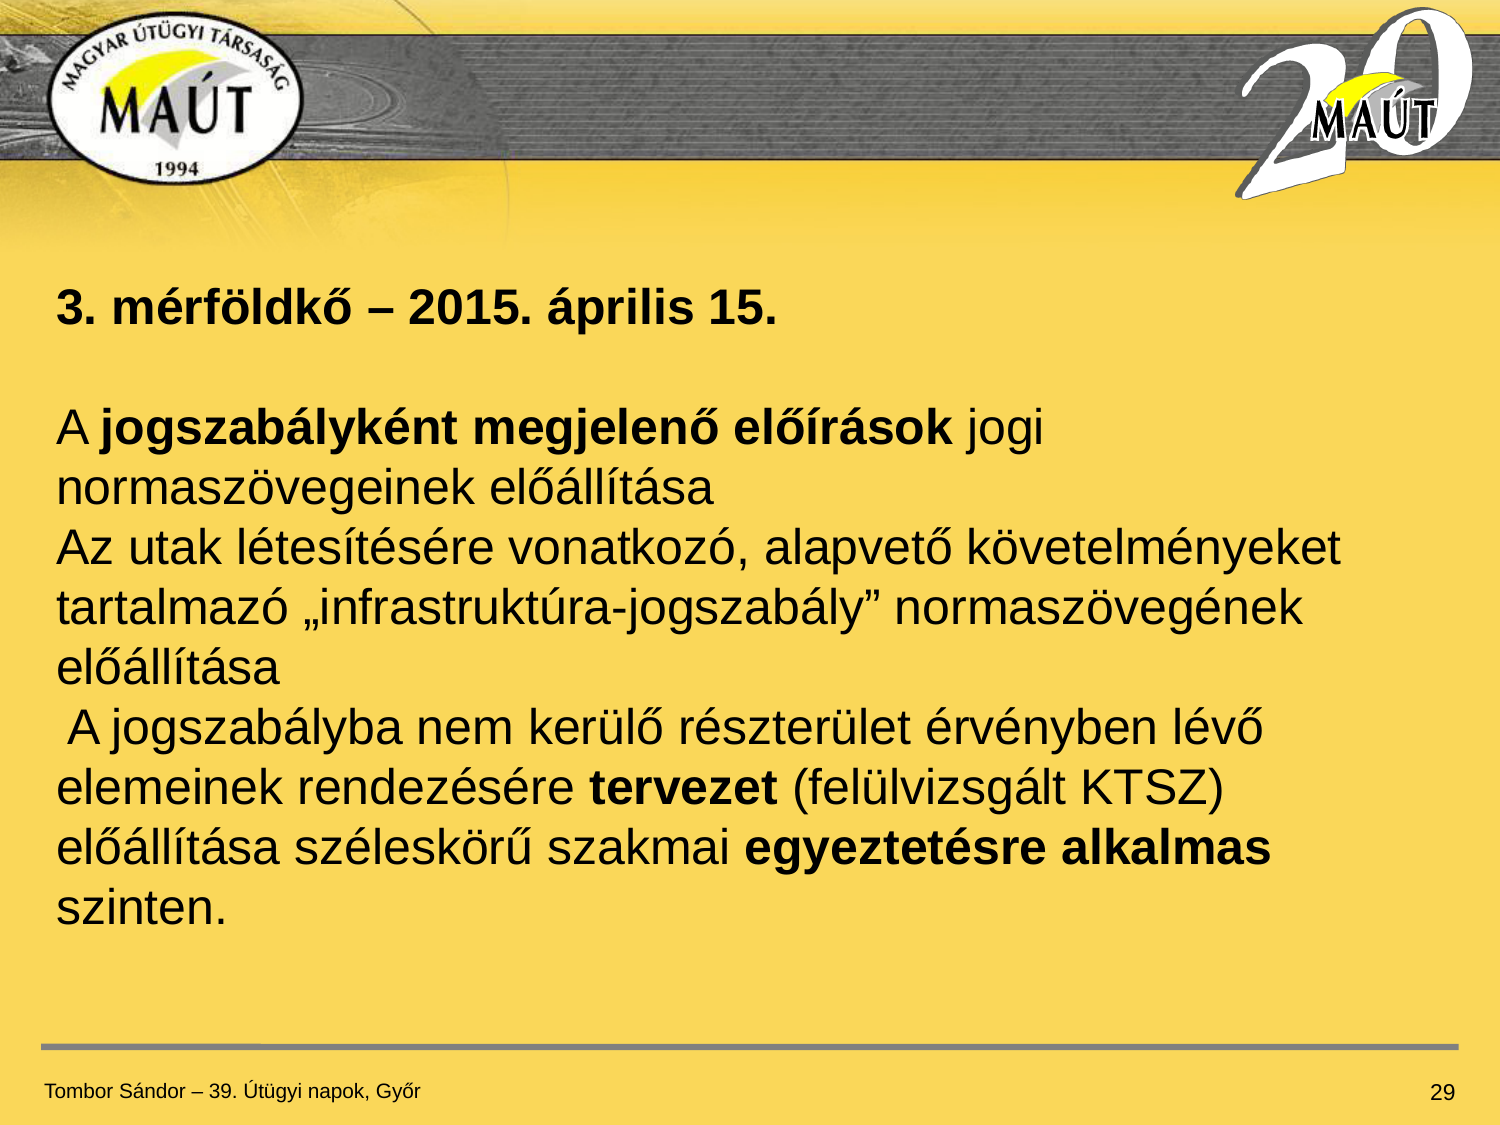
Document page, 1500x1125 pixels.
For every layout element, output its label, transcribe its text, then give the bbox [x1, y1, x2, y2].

picture [0, 0, 1500, 1125]
title 3. mérföldkő – 2015. április 15. A jogszabályként megjelenő előírások jogi normaszövegeinek előállítása Az utak létesítésére vonatkozó, alapvető követelményeket tartalmazó „infrastruktúra-jogszabály” normaszövegének előállítása A jogszabályba nem kerülő részterület érvényben lévő elemeinek rendezésére tervezet (felülvizsgált KTSZ) előállítása széleskörű szakmai egyeztetésre alkalmas szinten. [41, 267, 1459, 535]
